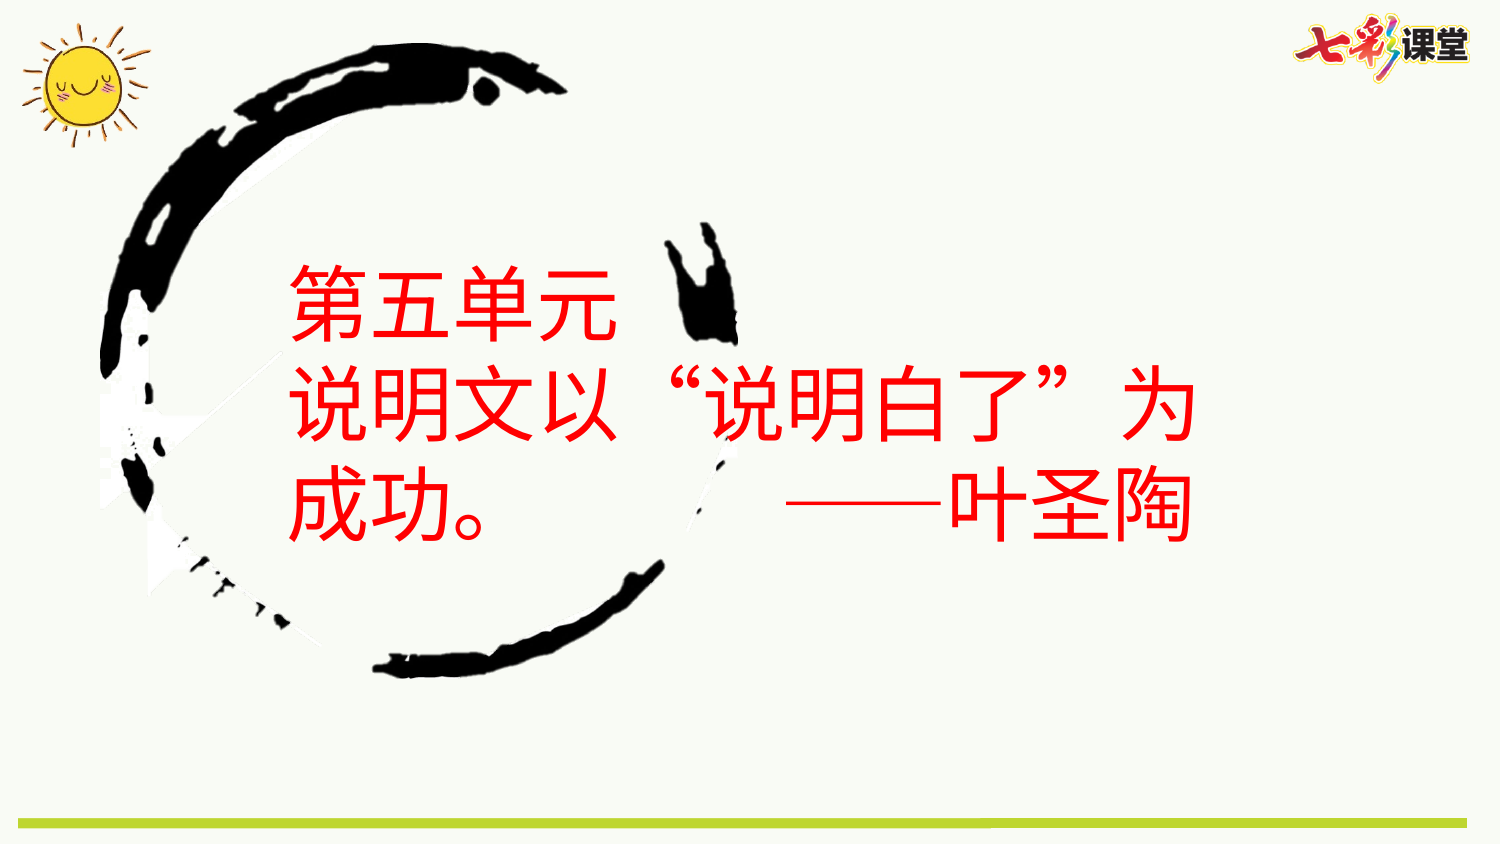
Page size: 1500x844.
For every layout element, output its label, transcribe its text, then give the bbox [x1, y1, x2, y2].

picture [18, 771, 1467, 844]
picture [0, 0, 738, 680]
picture [1291, 9, 1472, 87]
text_box 第五单元 说明文以“说明白了”为成功。 ——叶圣陶 [746, 244, 1294, 560]
